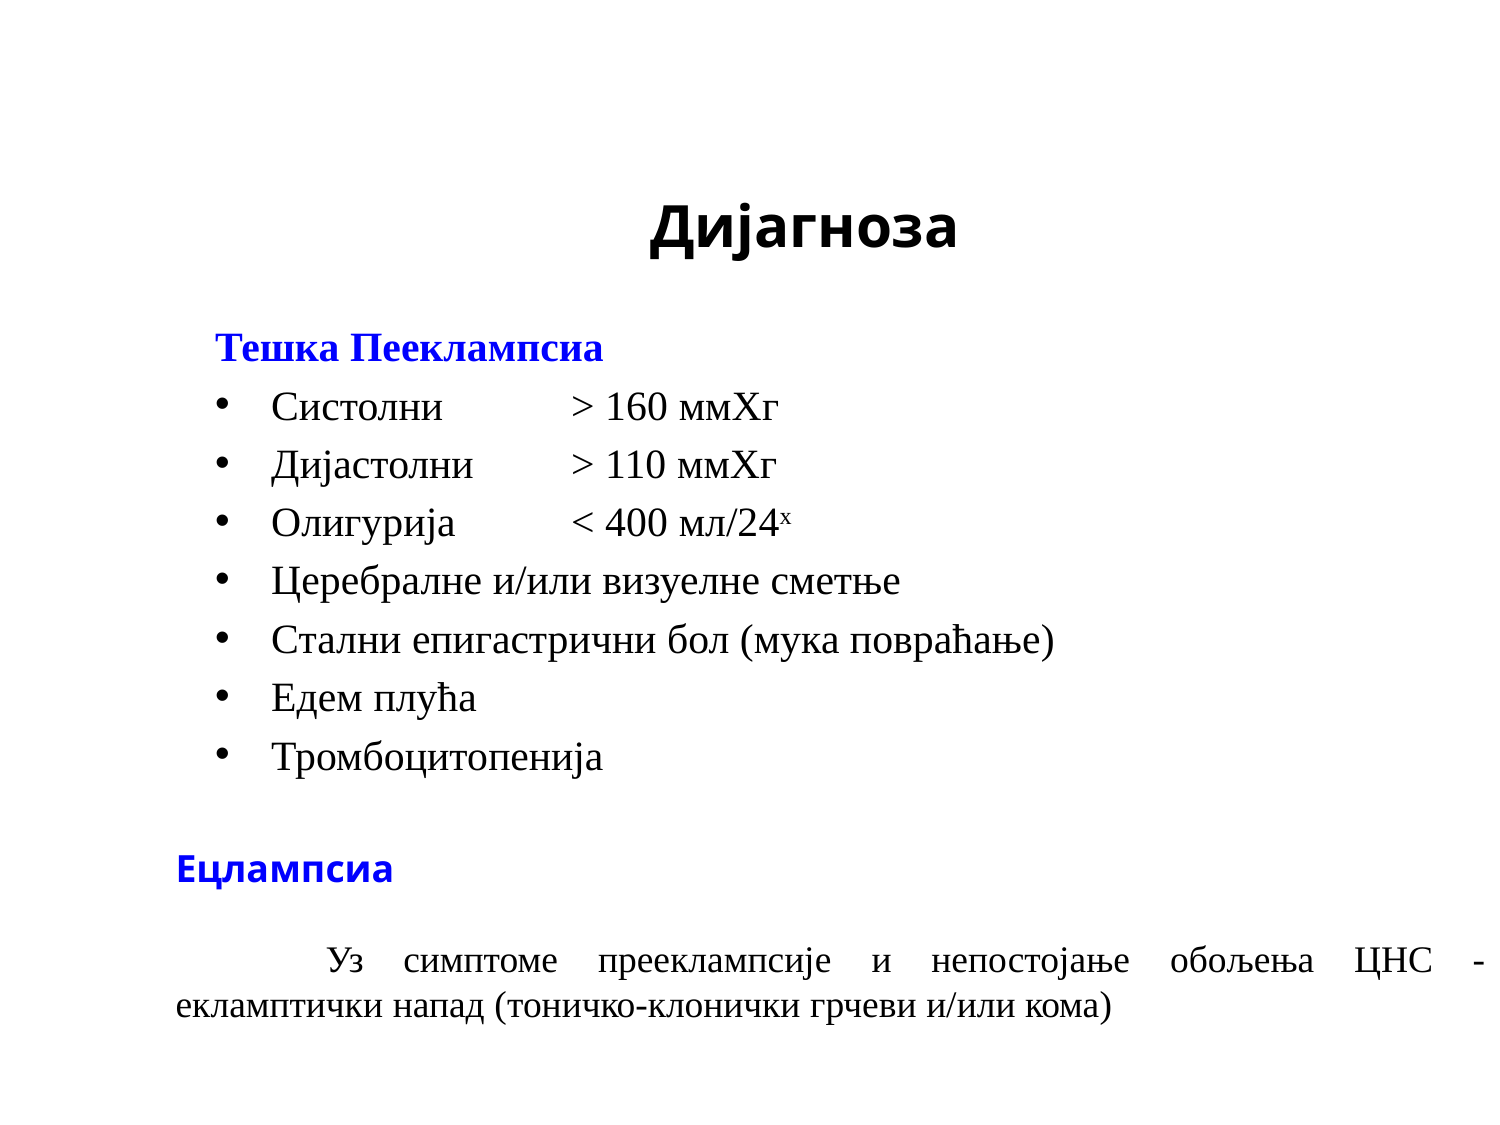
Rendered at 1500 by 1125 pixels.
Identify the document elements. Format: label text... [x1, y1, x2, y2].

text_box Ецлампсиа Уз симптоме прееклампсије и непостојање обољења ЦНС - екламптички напад (тоничко-клонички грчеви и/или кома) [160, 837, 1500, 1033]
title Дијагноза [142, 181, 1482, 267]
list Тешка Пееклампсиа Систолни > 160 ммХг Дијастолни > 110 ммХг Олигурија < 400 мл/24х Церебралне и/или визуелне сметње Стални епигастрични бол (мука повраћање) Едем плућа Тромбоцитопенија [200, 312, 1481, 837]
